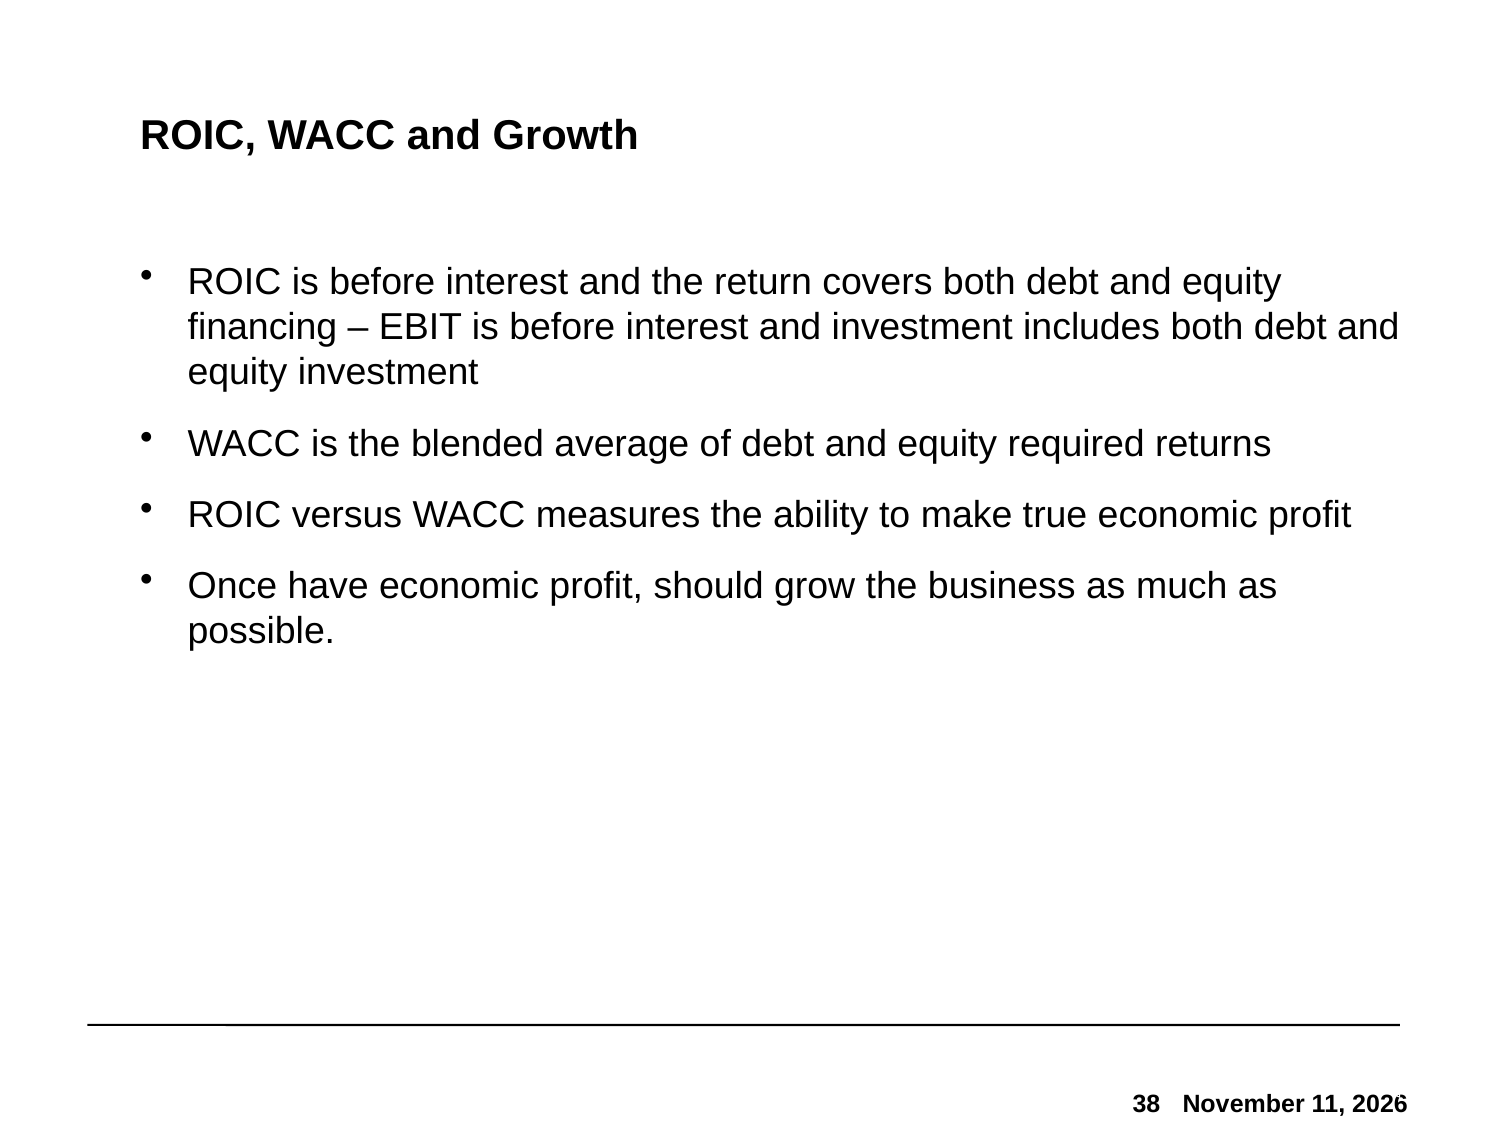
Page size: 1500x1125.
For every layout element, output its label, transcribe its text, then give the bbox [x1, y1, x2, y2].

list ROIC is before interest and the return covers both debt and equity financing – EBIT is before interest and investment includes both debt and equity investment WACC is the blended average of debt and equity required returns ROIC versus WACC measures the ability to make true economic profit Once have economic profit, should grow the business as much as possible. [124, 249, 1426, 1013]
title ROIC, WACC and Growth [124, 99, 1401, 226]
